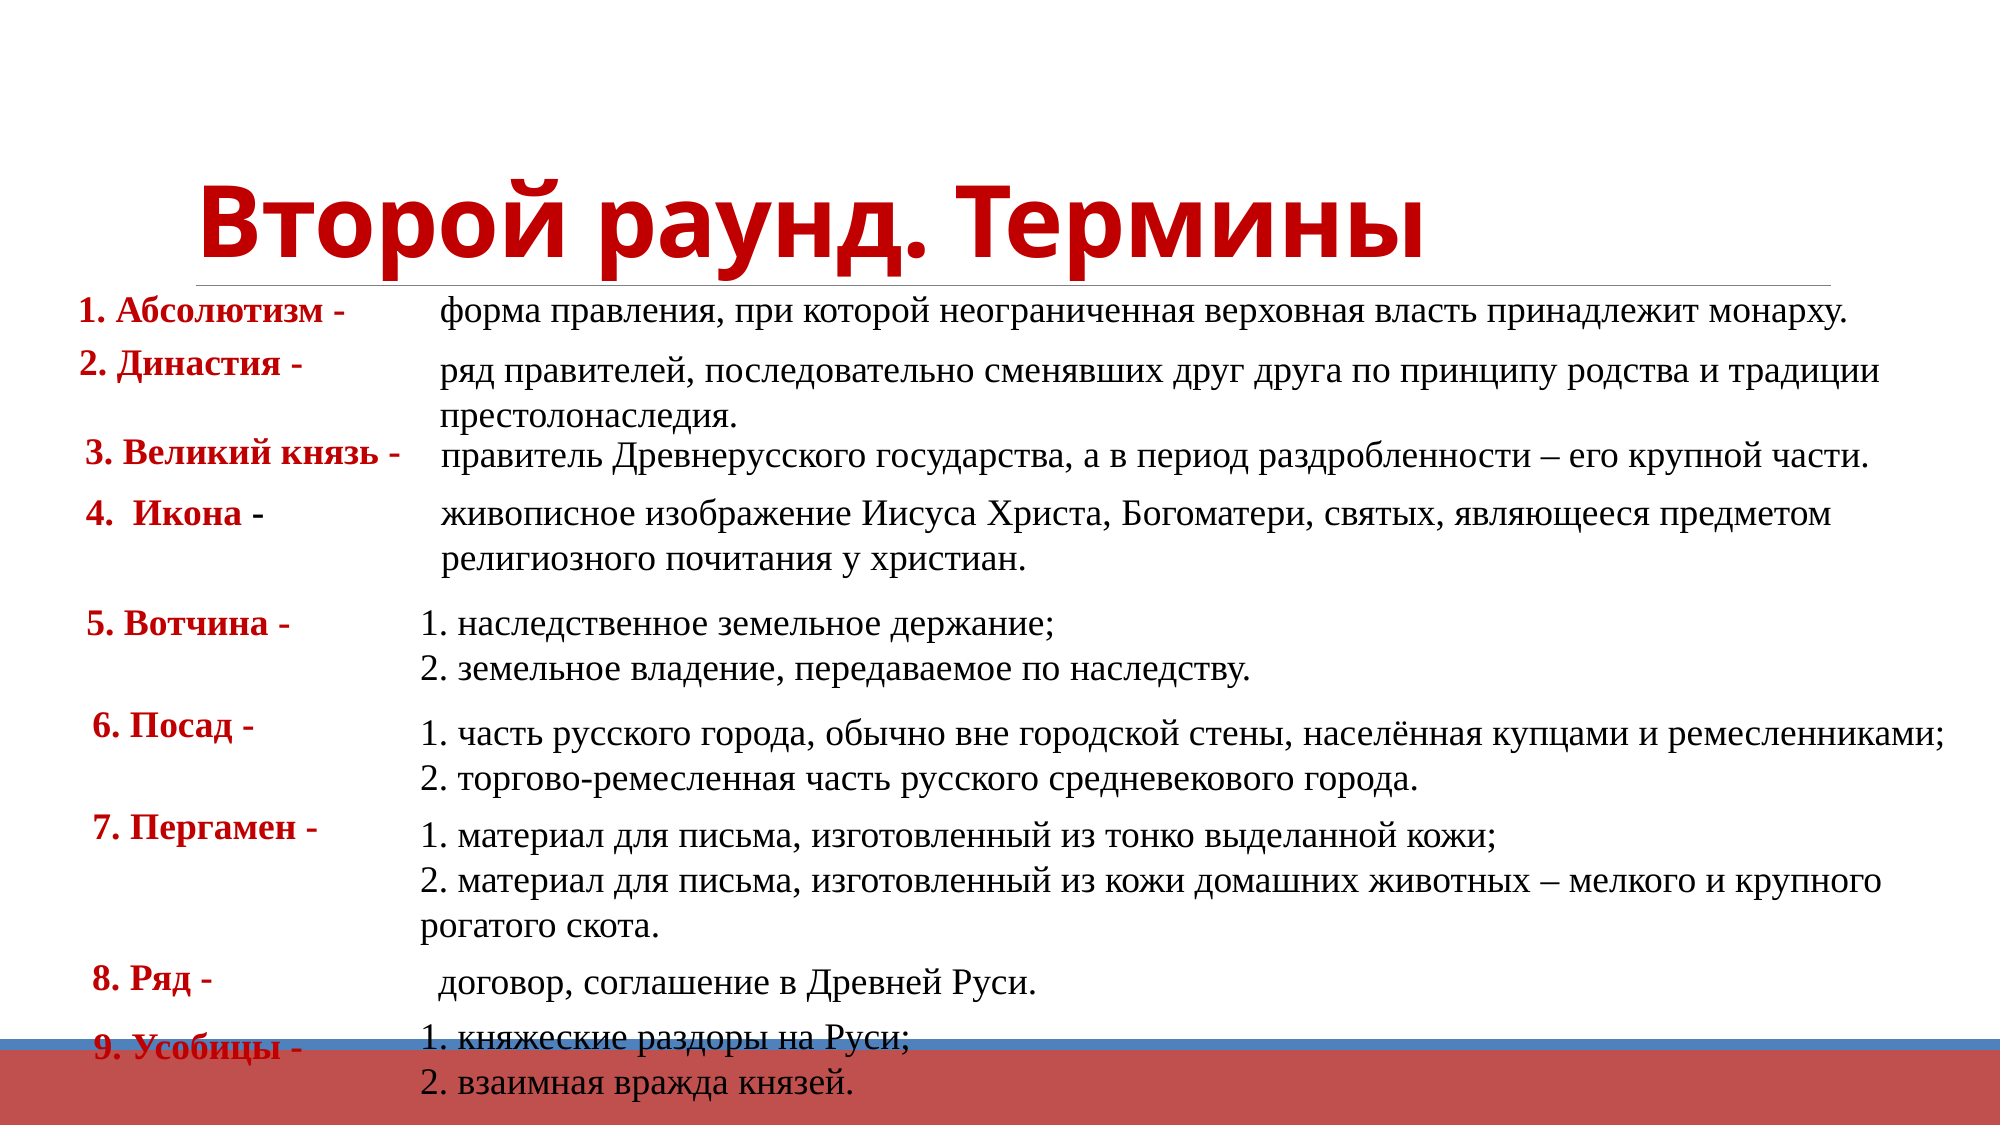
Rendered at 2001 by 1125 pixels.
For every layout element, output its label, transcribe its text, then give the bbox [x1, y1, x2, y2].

text_box форма правления, при которой неограниченная верховная власть принадлежит монарху. [424, 277, 1921, 337]
text_box 9. Усобицы - [78, 1014, 328, 1075]
text_box 3. Великий князь - [70, 419, 426, 480]
text_box живописное изображение Иисуса Христа, Богоматери, святых, являющееся предметом религиозного почитания у христиан. [426, 480, 1921, 586]
text_box договор, соглашение в Древней Руси. [423, 949, 1060, 1004]
text_box 7. Пергамен - [77, 794, 343, 855]
text_box 5. Вотчина - [71, 590, 316, 651]
text_box 1. Абсолютизм - [63, 277, 368, 382]
text_box 8. Ряд - [77, 945, 238, 1006]
text_box 6. Посад - [77, 692, 280, 753]
text_box 1. наследственное земельное держание; 2. земельное владение, передаваемое по наследству. [405, 590, 1406, 696]
text_box 1. княжеские раздоры на Руси; 2. взаимная вражда князей. [405, 1004, 1406, 1110]
text_box ряд правителей, последовательно сменявших друг друга по принципу родства и традиции престолонаследия. [424, 337, 1921, 443]
text_box 2. Династия - [64, 331, 328, 391]
text_box 1. материал для письма, изготовленный из тонко выделанной кожи; 2. материал для письма, изготовленный из кожи домашних животных – мелкого и крупного рогатого скота. [405, 802, 1971, 952]
text_box 4. Икона - [71, 480, 289, 541]
title Второй раунд. Термины [180, 47, 1830, 285]
text_box 1. часть русского города, обычно вне городской стены, населённая купцами и ремесленниками; 2. торгово-ремесленная часть русского средневекового города. [405, 700, 1972, 806]
text_box правитель Древнерусского государства, а в период раздробленности – его крупной части. [426, 422, 1921, 480]
